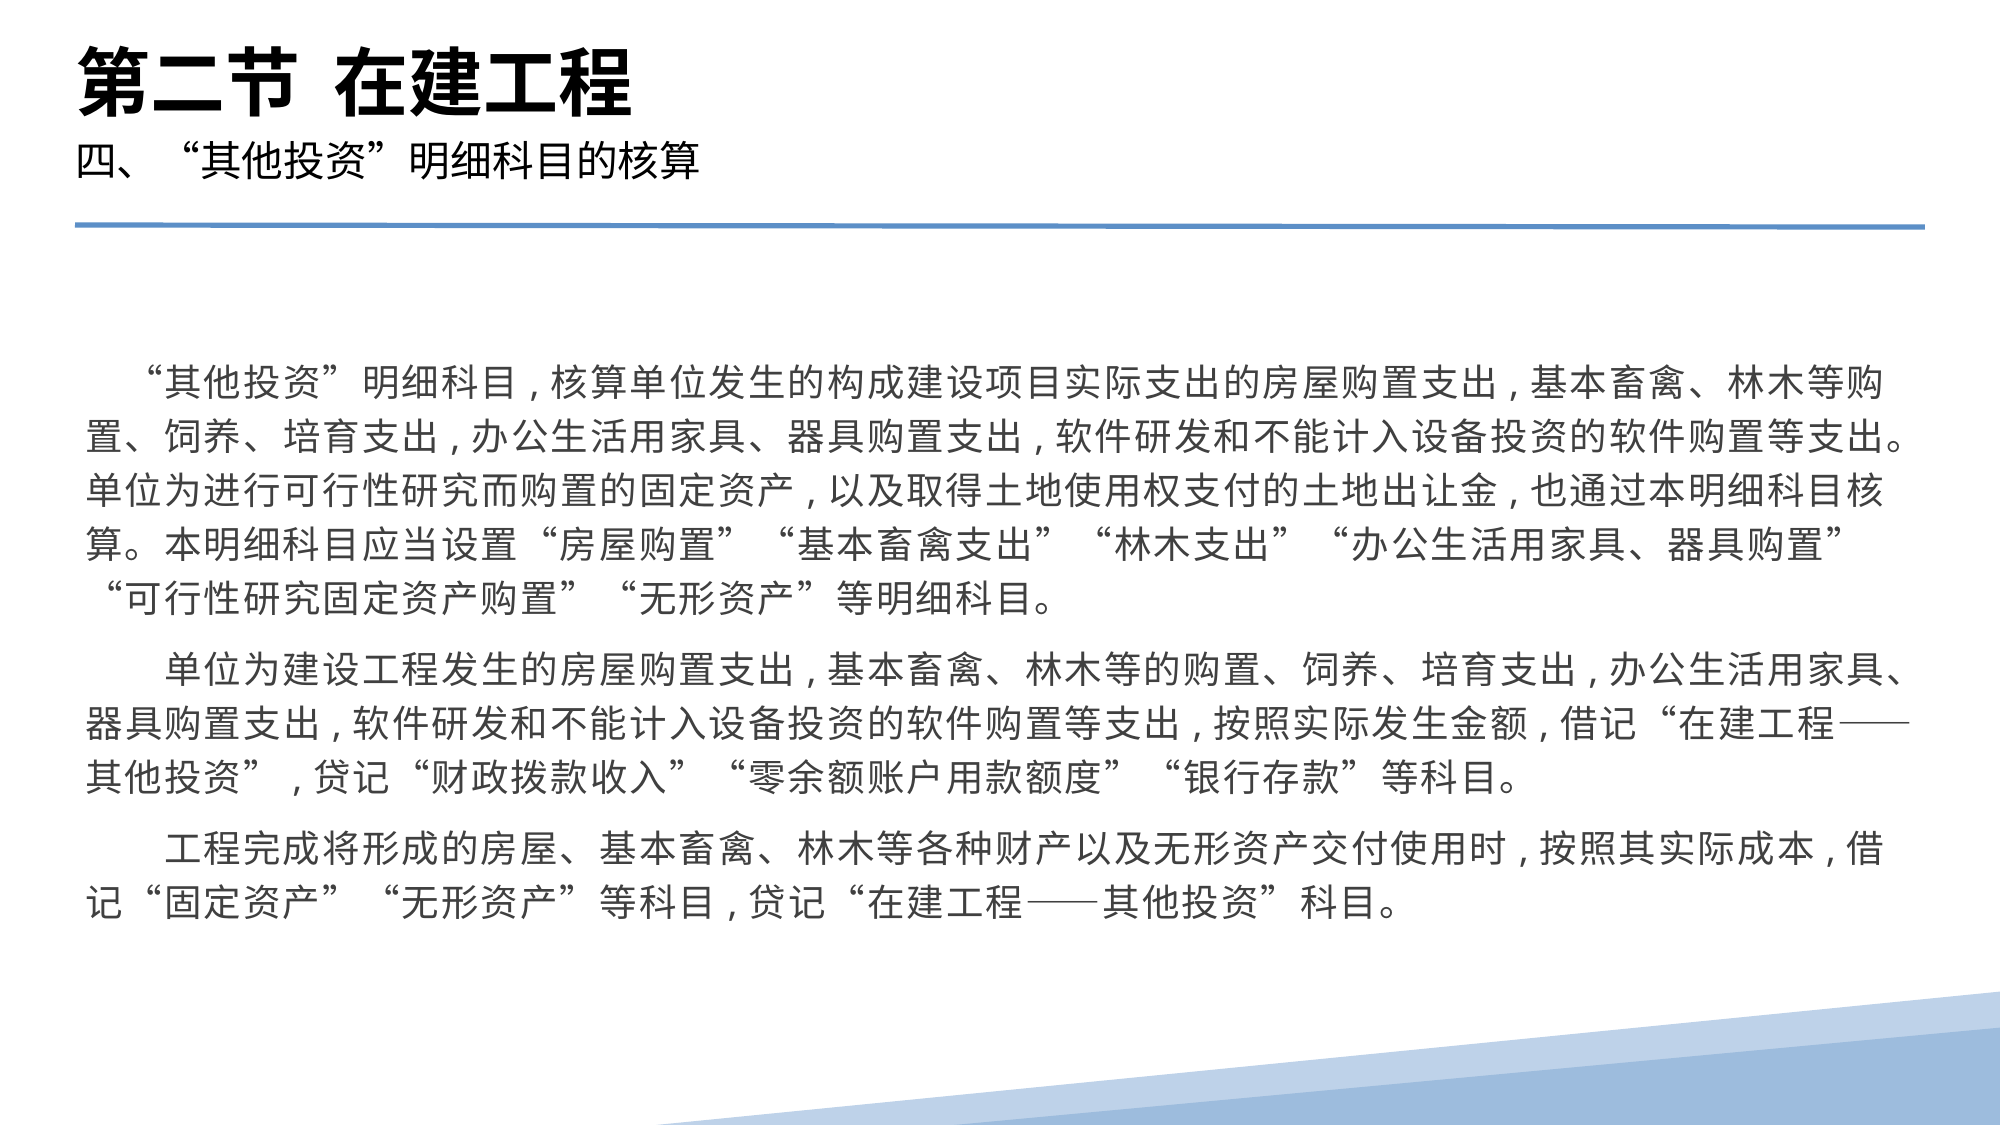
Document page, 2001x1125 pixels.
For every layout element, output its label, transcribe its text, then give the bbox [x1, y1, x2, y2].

text_box 第二节 在建工程 [75, 24, 1925, 124]
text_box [74, 224, 1925, 228]
text_box 四、“其他投资”明细科目的核算 [75, 124, 1925, 200]
text_box “其他投资”明细科目,核算单位发生的构成建设项目实际支出的房屋购置支出,基本畜禽、林木等购置、饲养、培育支出,办公生活用家具、器具购置支出,软件研发和不能计入设备投资的软件购置等支出。单位为进行可行性研究而购置的固定资产,以及取得土地使用权支付的土地出让金,也通过本明细科目核算。本明细科目应当设置“房屋购置”“基本畜禽支出”“林木支出”“办公生活用家具、器具购置”“可行性研究固定资产购置”“无形资产”等明细科目。 单位为建设工程发生的房屋购置支出,基本畜禽、林木等的购置、饲养、培育支出,办公生活用家具、器具购置支出,软件研发和不能计入设备投资的软件购置等支出,按照实际发生金额,借记“在建工程——其他投资”,贷记“财政拨款收入”“零余额账户用款额度”“银行存款”等科目。 工程完成将形成的房屋、基本畜禽、林木等各种财产以及无形资产交付使用时,按照其实际成本,借记“固定资产”“无形资产”等科目,贷记“在建工程——其他投资”科目。 [75, 251, 1925, 1022]
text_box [656, 991, 2000, 1125]
